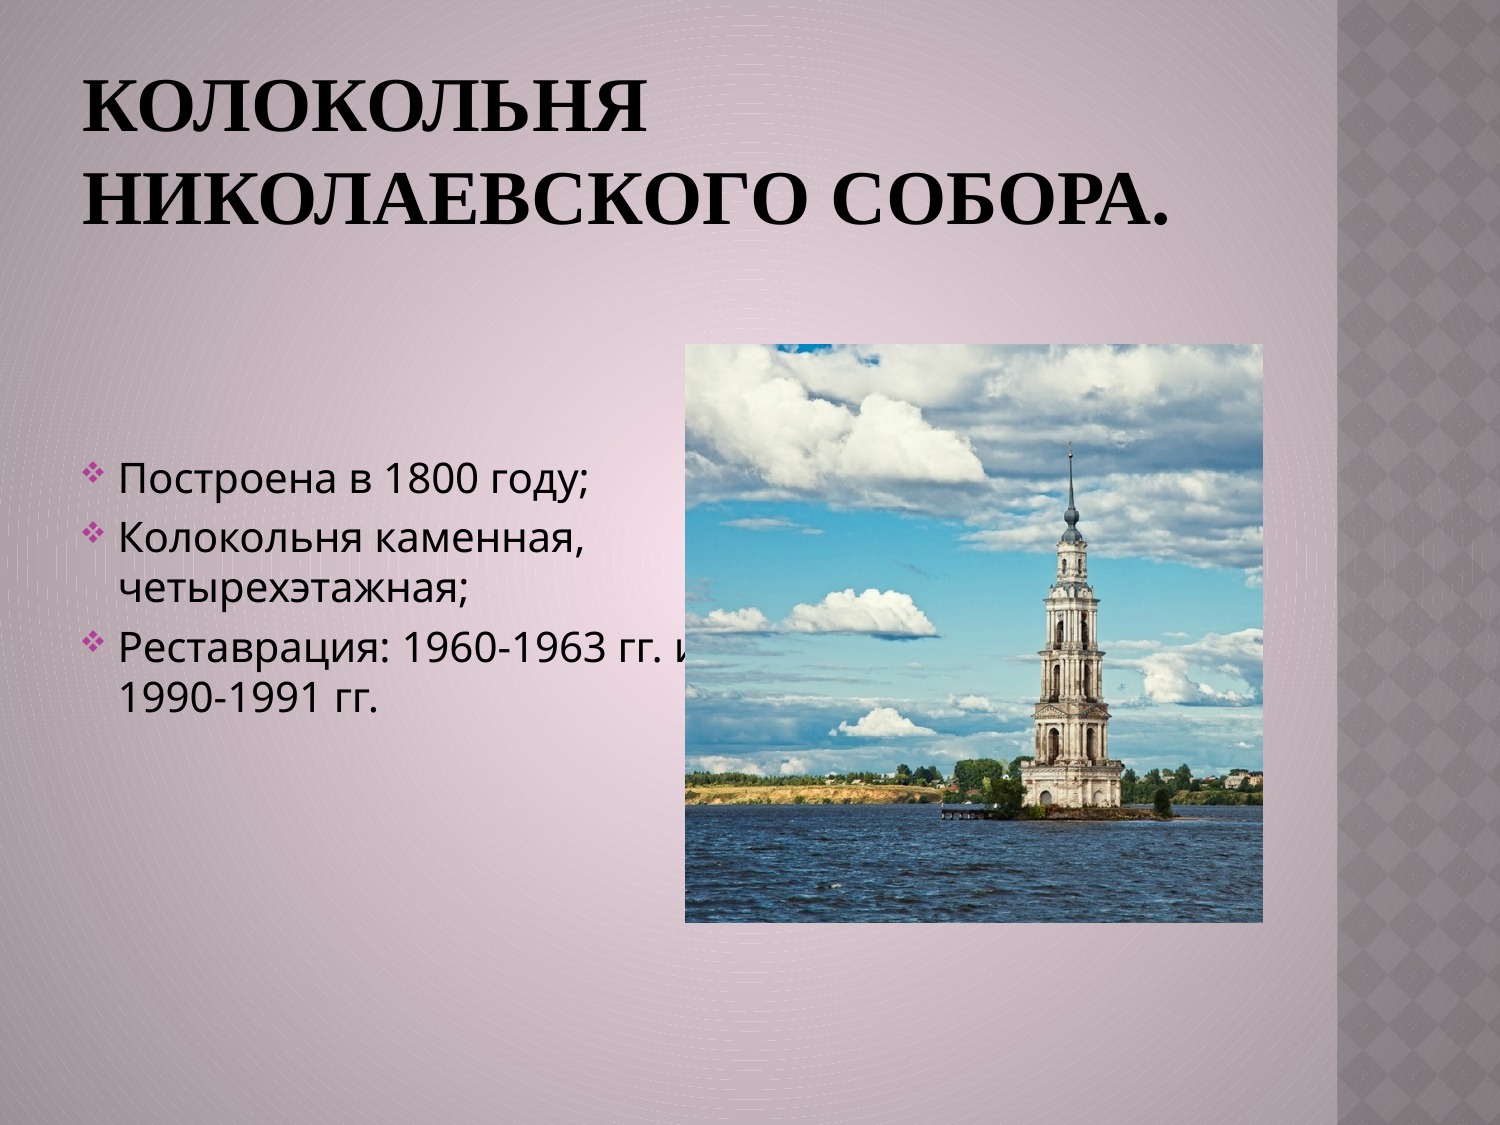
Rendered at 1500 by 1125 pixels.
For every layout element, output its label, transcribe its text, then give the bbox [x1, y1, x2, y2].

list Построена в 1800 году; Колокольня каменная, четырехэтажная; Реставрация: 1960-1963 гг. и 1990-1991 гг. [64, 444, 679, 733]
title Колокольня Николаевского собора. [75, 52, 1263, 240]
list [684, 344, 1264, 923]
